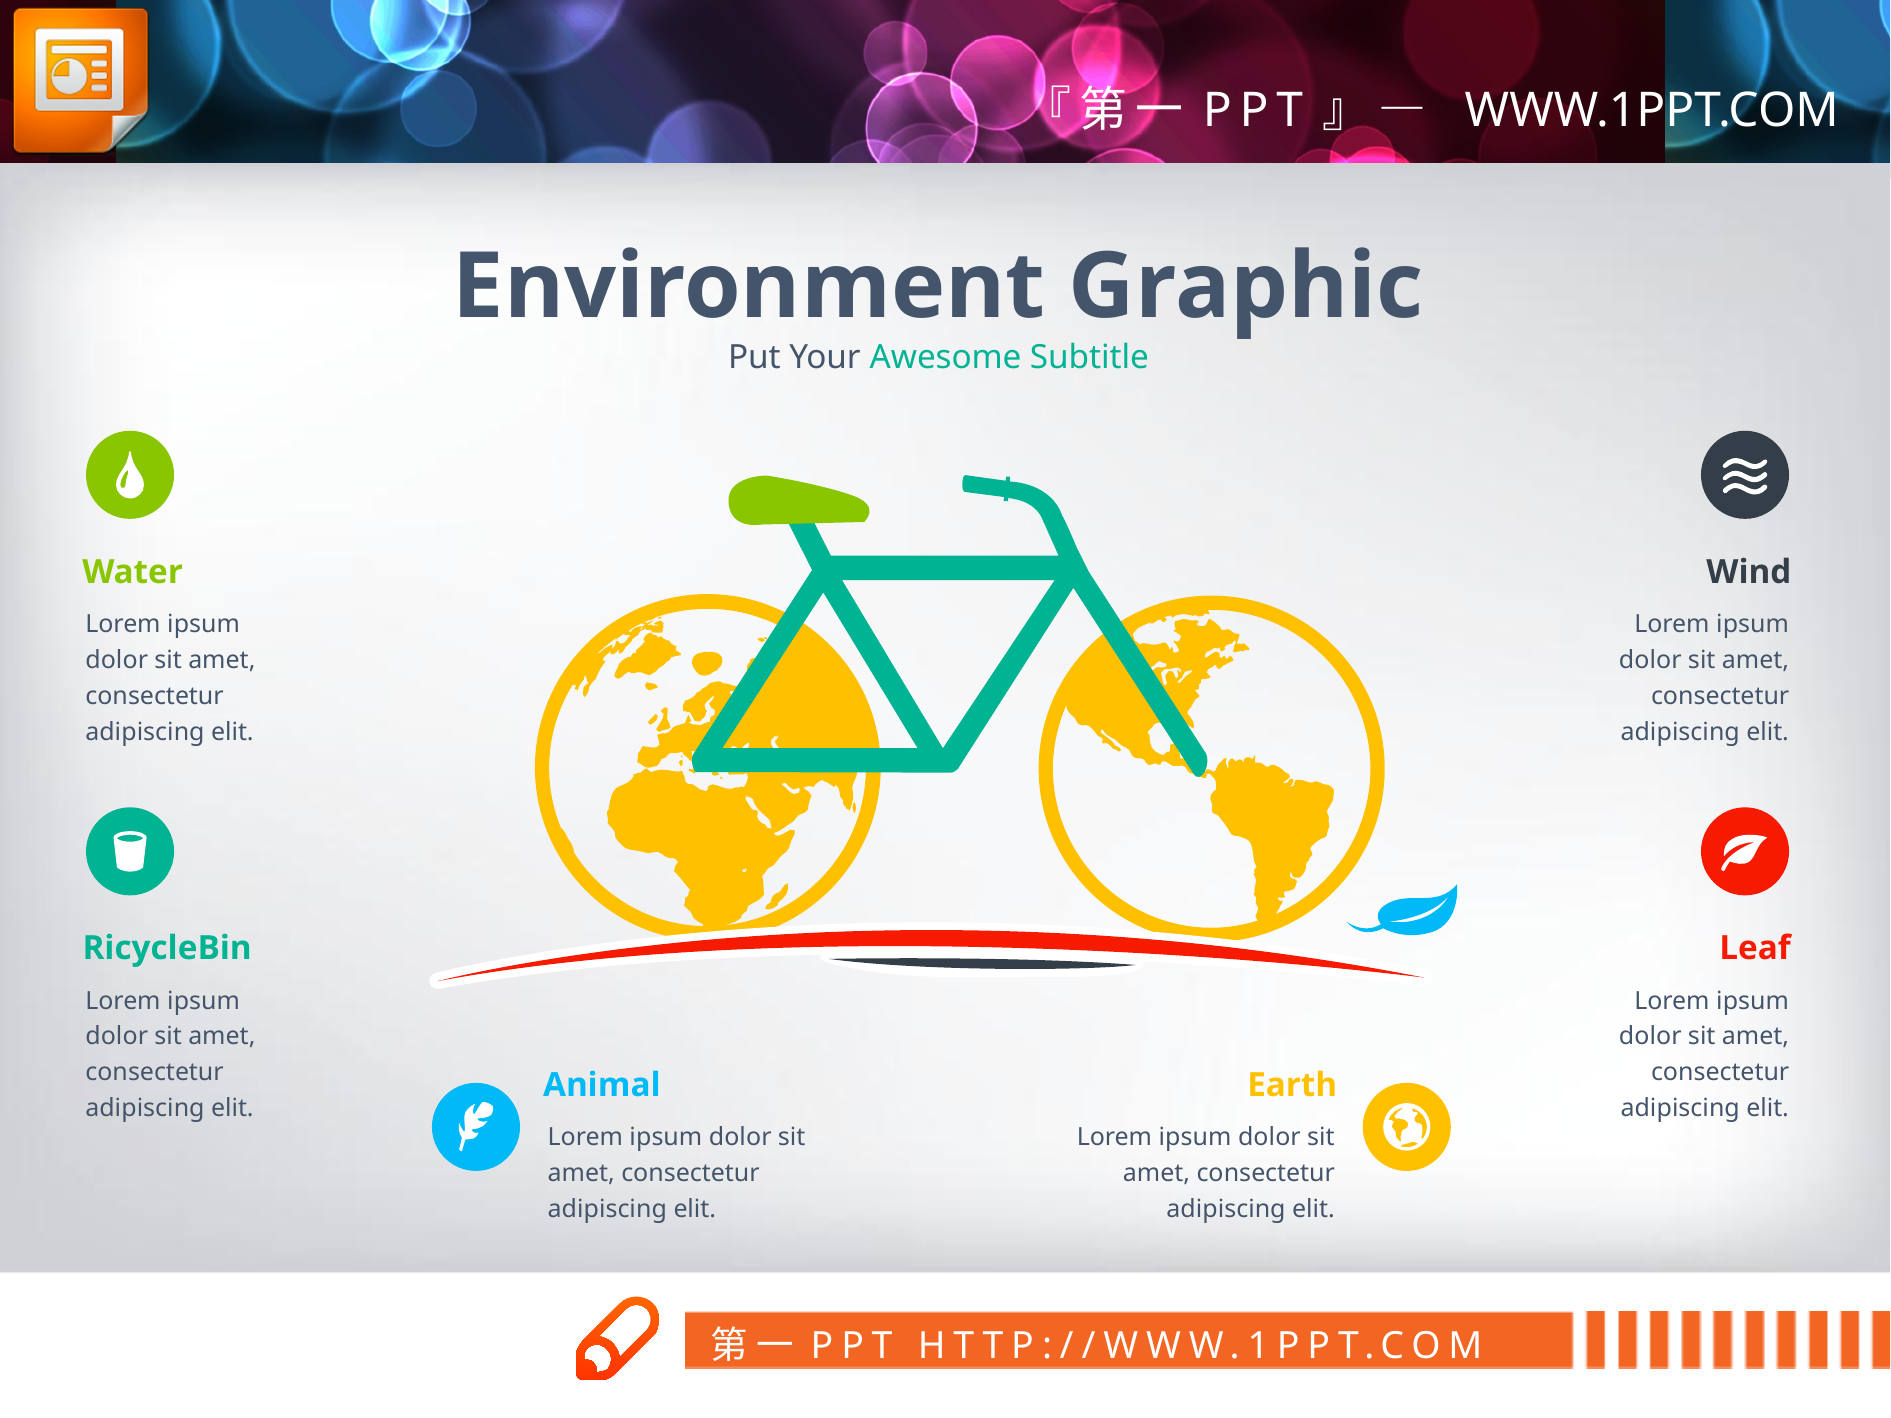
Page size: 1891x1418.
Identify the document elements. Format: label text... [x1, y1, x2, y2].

text_box [1383, 1103, 1431, 1151]
text_box [458, 1101, 494, 1152]
text_box Lorem ipsum dolor sit amet, consectetur adipiscing elit. [1550, 970, 1805, 1130]
text_box Water [67, 542, 198, 597]
text_box [431, 1082, 521, 1171]
text_box Lorem ipsum dolor sit amet, consectetur adipiscing elit. [533, 1107, 879, 1230]
text_box Leaf [1704, 918, 1806, 974]
text_box [1721, 834, 1767, 871]
text_box [1722, 458, 1768, 470]
picture [0, 0, 1891, 1275]
text_box Lorem ipsum dolor sit amet, consectetur adipiscing elit. [1004, 1107, 1350, 1230]
text_box [1722, 470, 1768, 483]
text_box [116, 451, 144, 499]
text_box Lorem ipsum dolor sit amet, consectetur adipiscing elit. [70, 970, 325, 1130]
text_box Earth [1232, 1055, 1352, 1111]
text_box Lorem ipsum dolor sit amet, consectetur adipiscing elit. [70, 594, 325, 753]
text_box RicycleBin [67, 918, 267, 974]
text_box Animal [528, 1055, 677, 1111]
text_box [1722, 483, 1768, 495]
text_box [85, 430, 175, 519]
text_box [1700, 430, 1790, 519]
text_box Environment Graphic [437, 218, 1440, 343]
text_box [428, 474, 1462, 990]
text_box Lorem ipsum dolor sit amet, consectetur adipiscing elit. [1550, 594, 1805, 753]
text_box [113, 831, 147, 872]
picture [685, 1311, 1891, 1369]
text_box [1362, 1082, 1451, 1171]
text_box Put Your Awesome Subtitle [713, 327, 1165, 383]
text_box [85, 807, 175, 896]
text_box [1700, 807, 1790, 896]
text_box Wind [1691, 542, 1807, 597]
